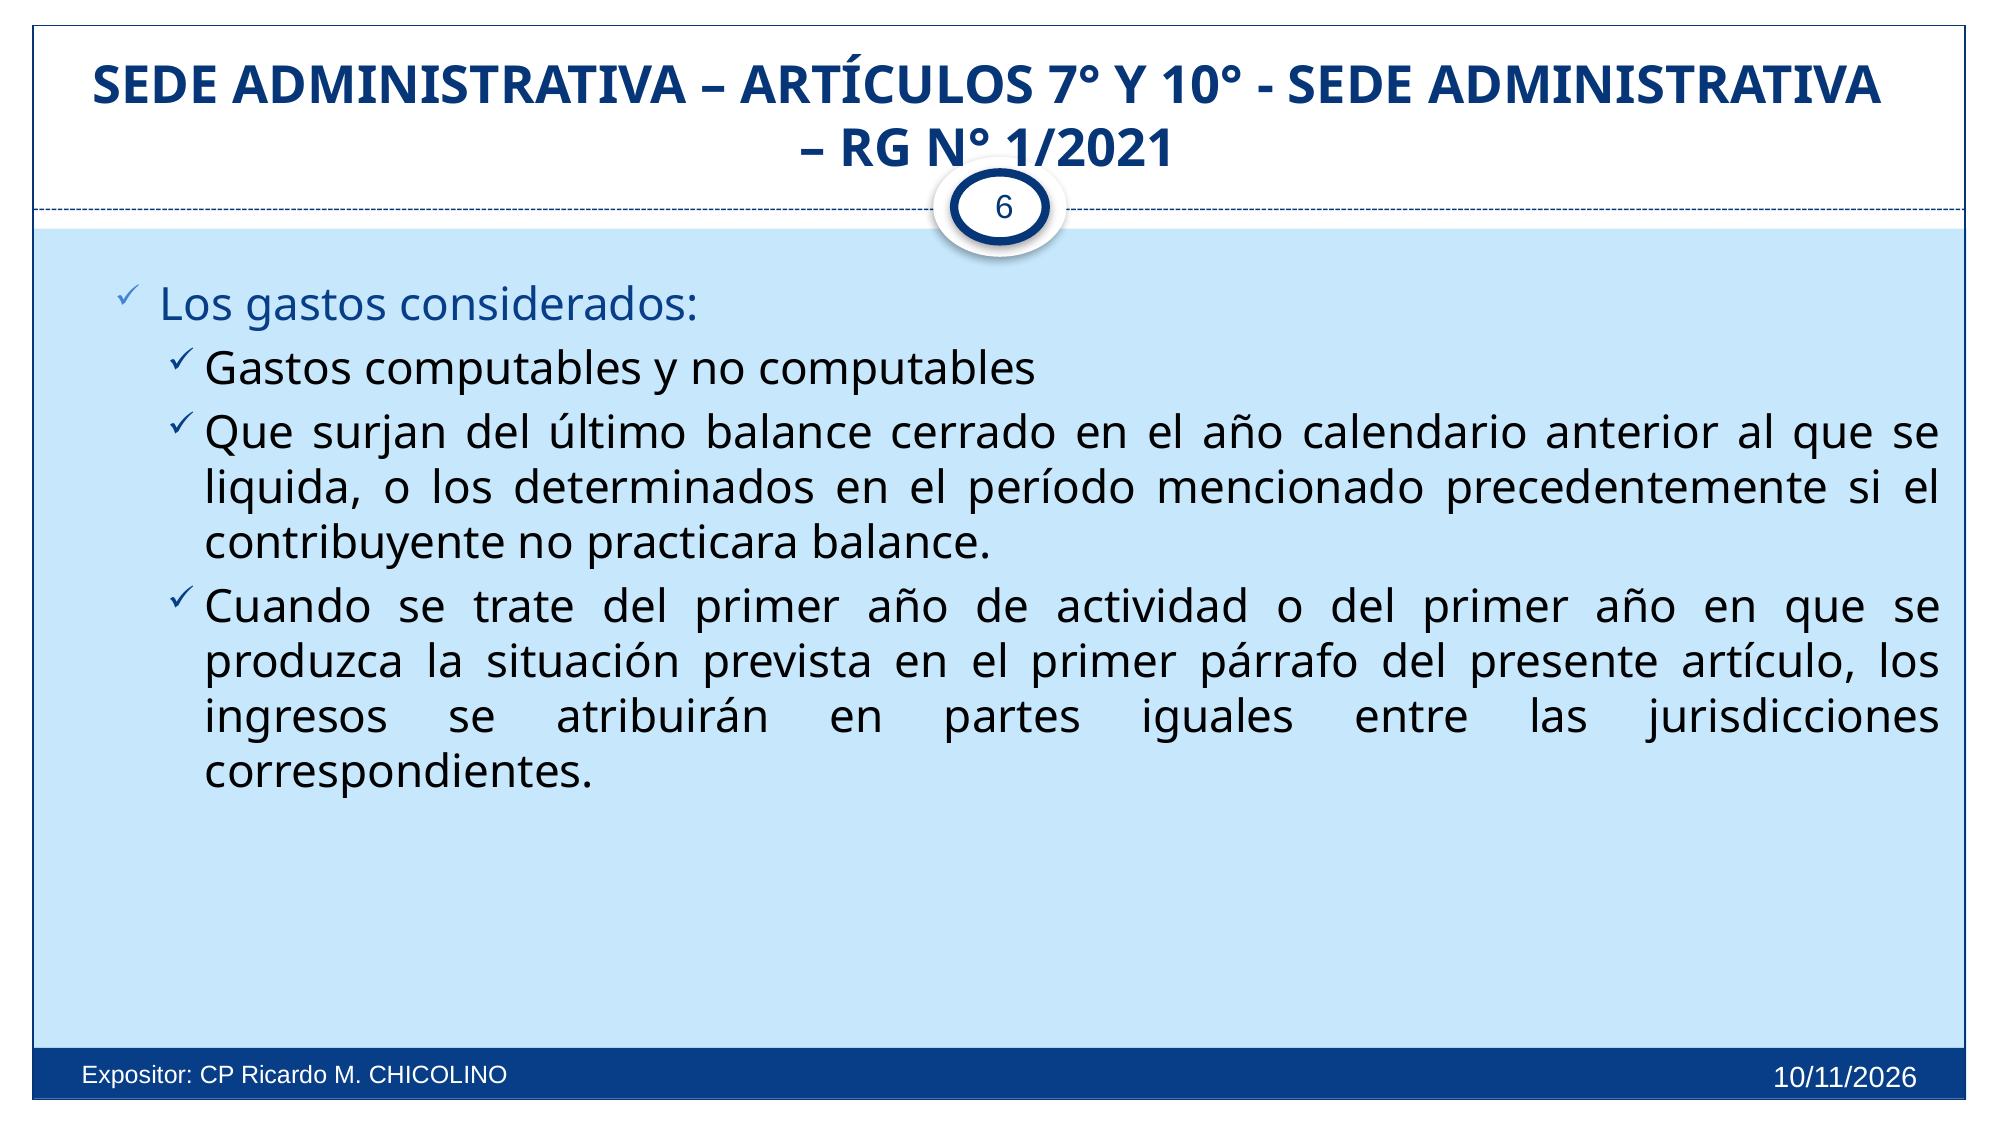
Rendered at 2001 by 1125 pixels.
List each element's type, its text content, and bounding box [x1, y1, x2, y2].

list Los gastos considerados: Gastos computables y no computables Que surjan del último balance cerrado en el año calendario anterior al que se liquida, o los determinados en el período mencionado precedentemente si el contribuyente no practicara balance. Cuando se trate del primer año de actividad o del primer año en que se produzca la situación prevista en el primer párrafo del presente artículo, los ingresos se atribuirán en partes iguales entre las jurisdicciones correspondientes. [55, 267, 1957, 1005]
title SEDE ADMINISTRATIVA – ARTÍCULOS 7° Y 10° - SEDE ADMINISTRATIVA – RG N° 1/2021 [66, 42, 1910, 185]
footer Expositor: CP Ricardo M. CHICOLINO [66, 1051, 850, 1112]
slide_number 6 [954, 168, 1055, 241]
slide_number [1266, 1050, 1933, 1111]
